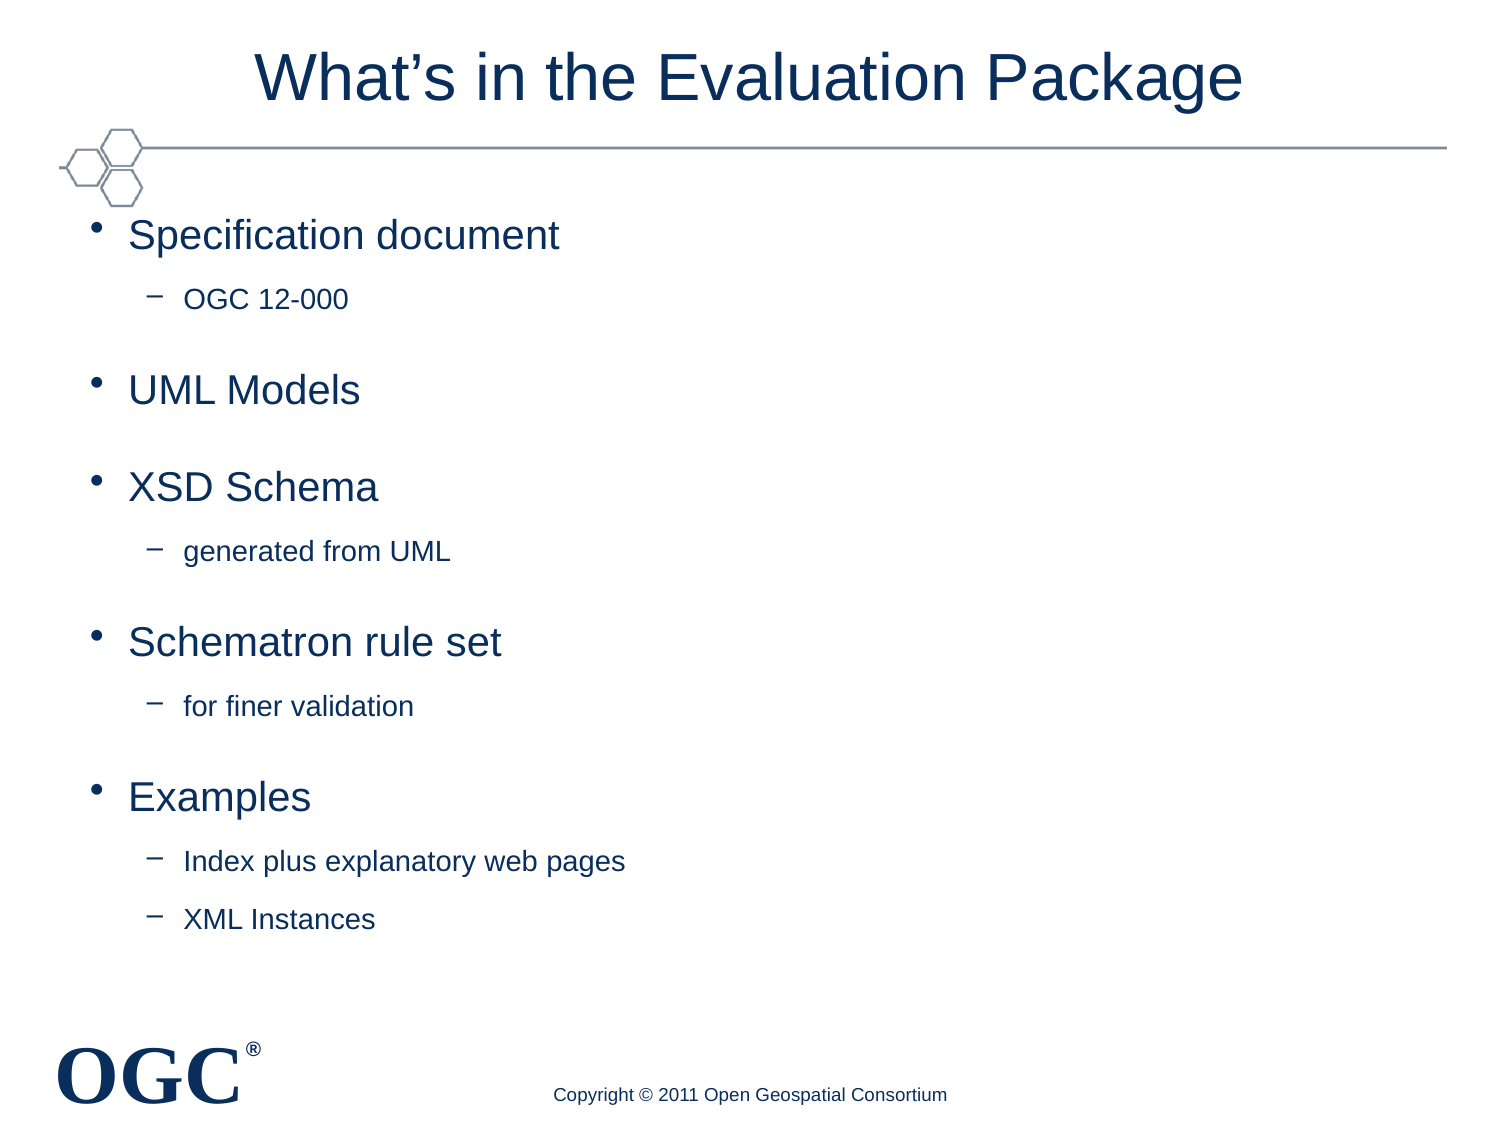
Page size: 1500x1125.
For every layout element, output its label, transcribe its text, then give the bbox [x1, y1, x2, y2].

text_box Specification document OGC 12-000 UML Models XSD Schema generated from UML Schematron rule set for finer validation Examples Index plus explanatory web pages XML Instances [75, 200, 1463, 988]
text_box Copyright © 2011 Open Geospatial Consortium [487, 1074, 1013, 1113]
title What’s in the Evaluation Package [37, 22, 1463, 136]
picture [59, 136, 1447, 208]
